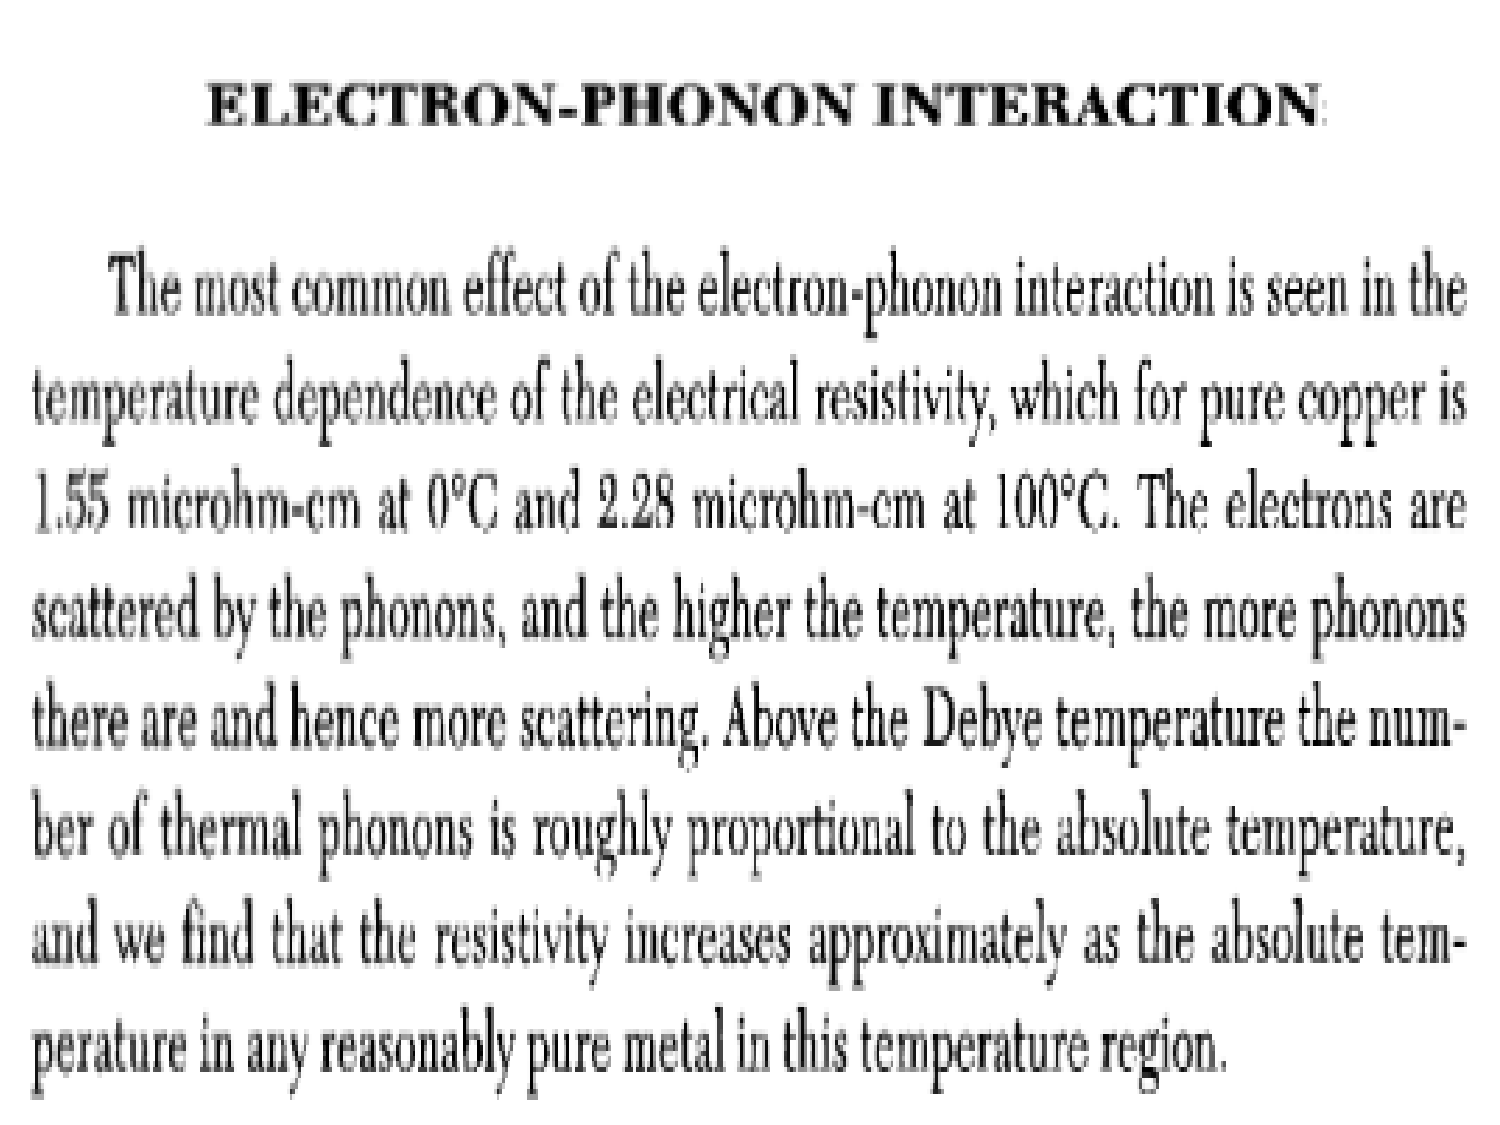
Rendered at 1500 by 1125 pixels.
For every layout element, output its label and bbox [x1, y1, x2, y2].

picture [18, 224, 1482, 1101]
picture [187, 49, 1327, 158]
